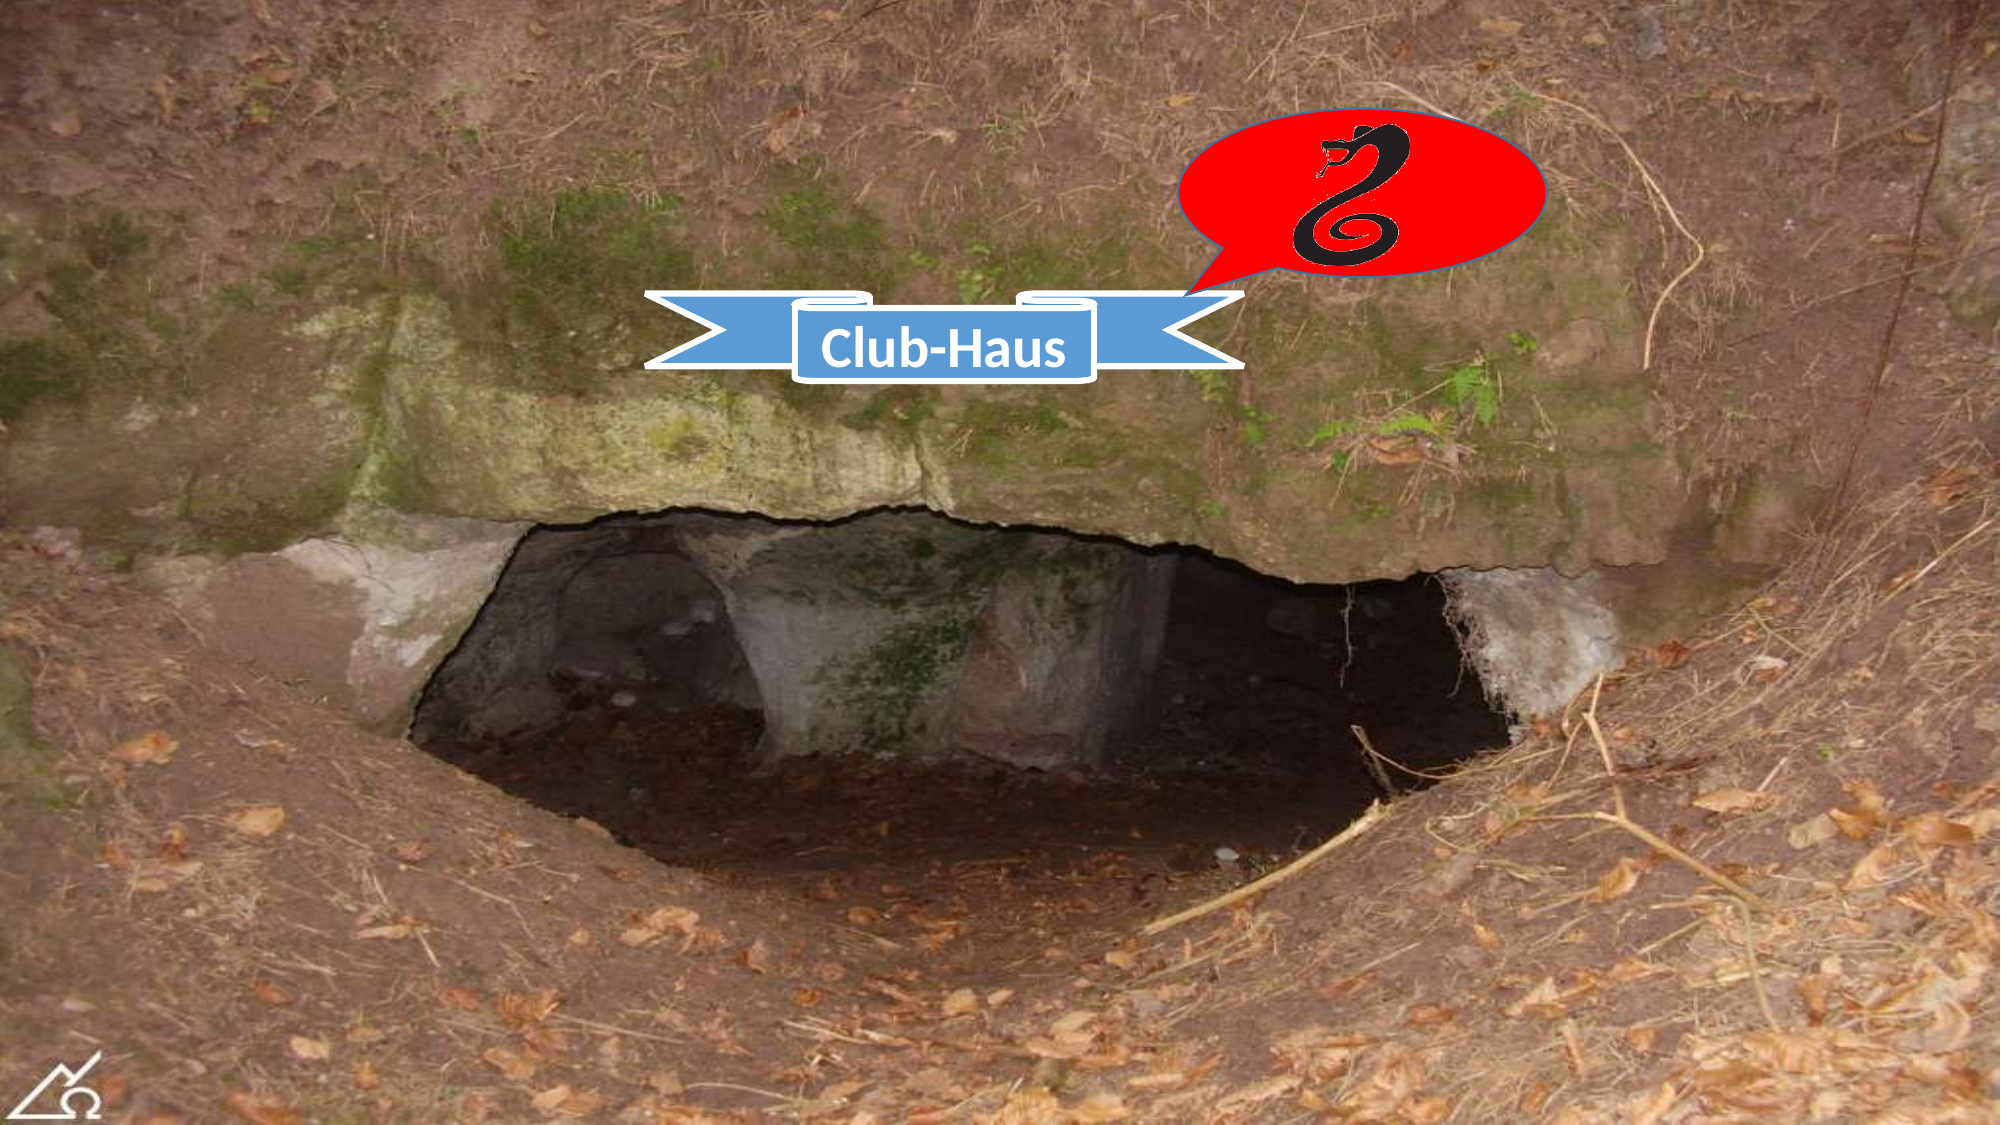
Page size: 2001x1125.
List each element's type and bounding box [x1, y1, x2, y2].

list [0, 0, 2000, 1125]
picture [1293, 124, 1410, 266]
